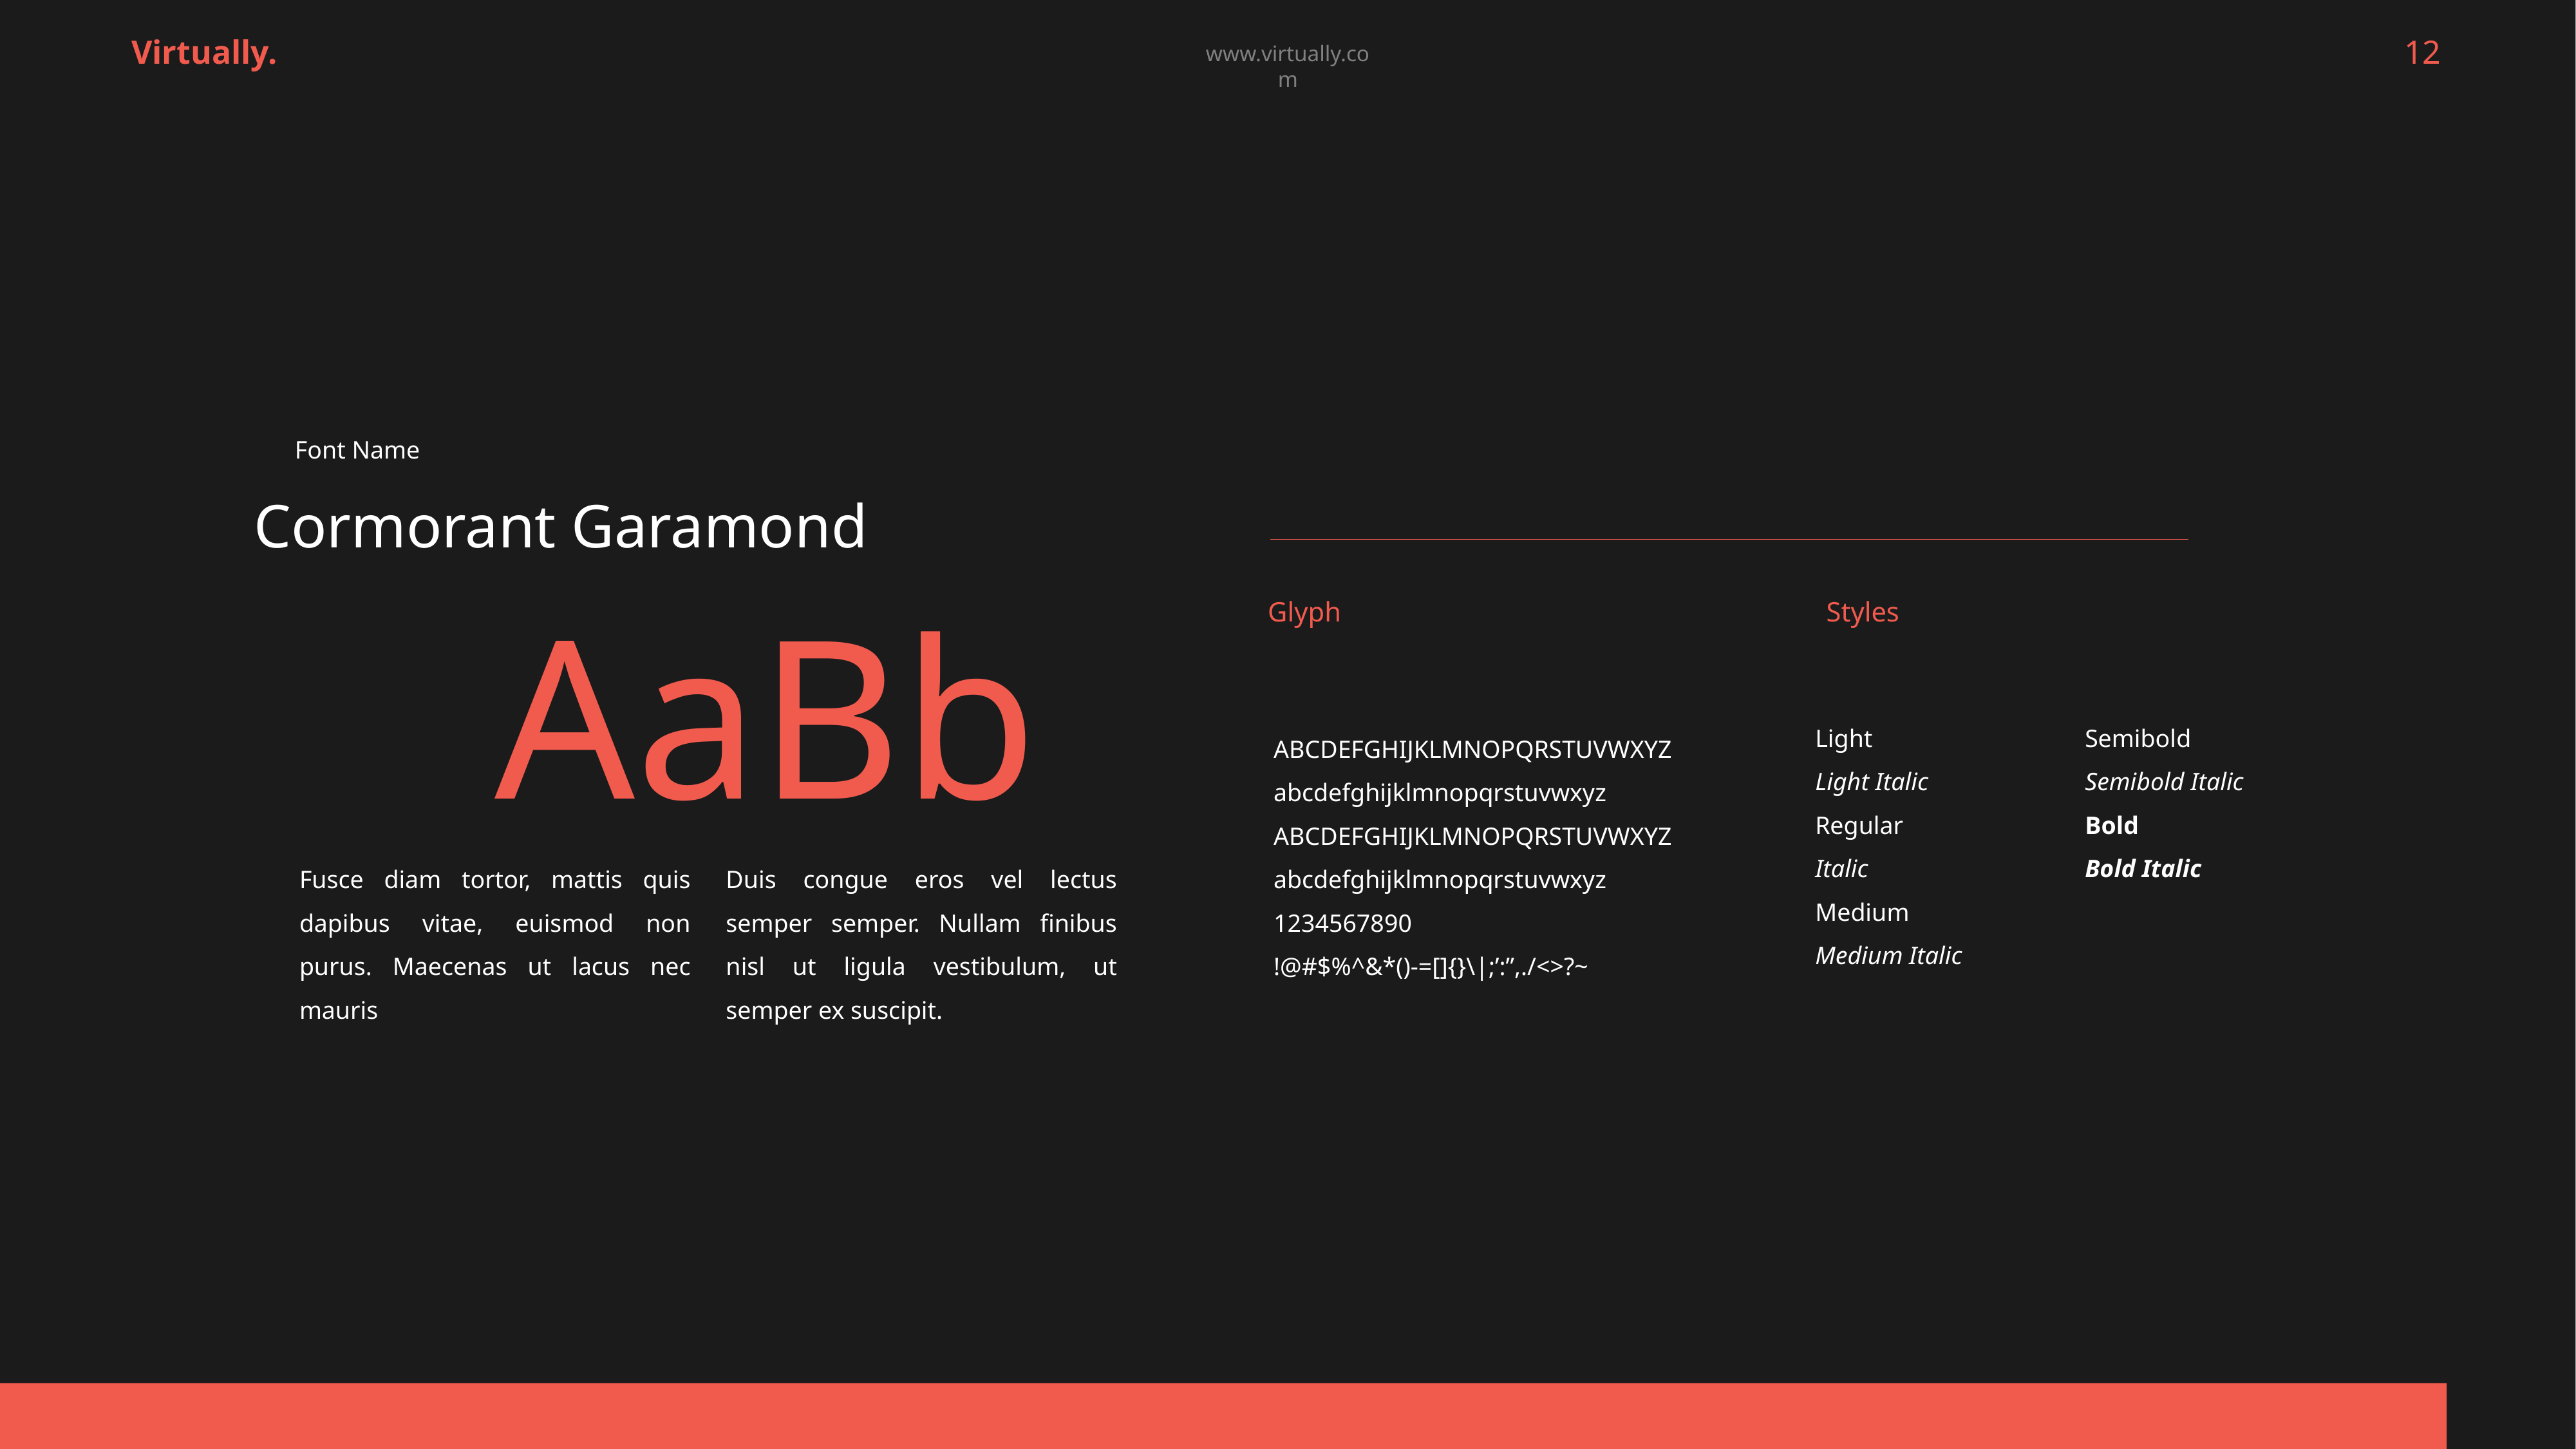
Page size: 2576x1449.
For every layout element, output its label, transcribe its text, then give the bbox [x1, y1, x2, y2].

text_box www.virtually.com [1187, 35, 1389, 97]
text_box Font Name [294, 434, 420, 464]
text_box Styles [1826, 595, 1900, 628]
text_box AaBb [494, 578, 1038, 844]
text_box Fusce diam tortor, mattis quis dapibus vitae, euismod non purus. Maecenas ut lacus nec mauris [290, 845, 700, 982]
text_box [0, 0, 2576, 1449]
text_box [0, 1383, 2447, 1449]
text_box Glyph [1268, 595, 1342, 628]
text_box 12 [2404, 32, 2441, 71]
text_box Duis congue eros vel lectus semper semper. Nullam finibus nisl ut ligula vestibulum, ut semper ex suscipit. [716, 845, 1127, 990]
text_box Cormorant Garamond [254, 488, 869, 560]
text_box Semibold Semibold Italic Bold Bold Italic [2085, 708, 2244, 883]
text_box Light Light Italic Regular Italic Medium Medium Italic [1815, 708, 1962, 970]
text_box Virtually. [131, 32, 277, 71]
text_box ABCDEFGHIJKLMNOPQRSTUVWXYZ abcdefghijklmnopqrstuvwxyz ABCDEFGHIJKLMNOPQRSTUVWXYZ abcdefghijklmnopqrstuvwxyz 1234567890 !@#$%^&*()-=[]{}\|;’:”,./<>?~ [1274, 719, 1673, 981]
